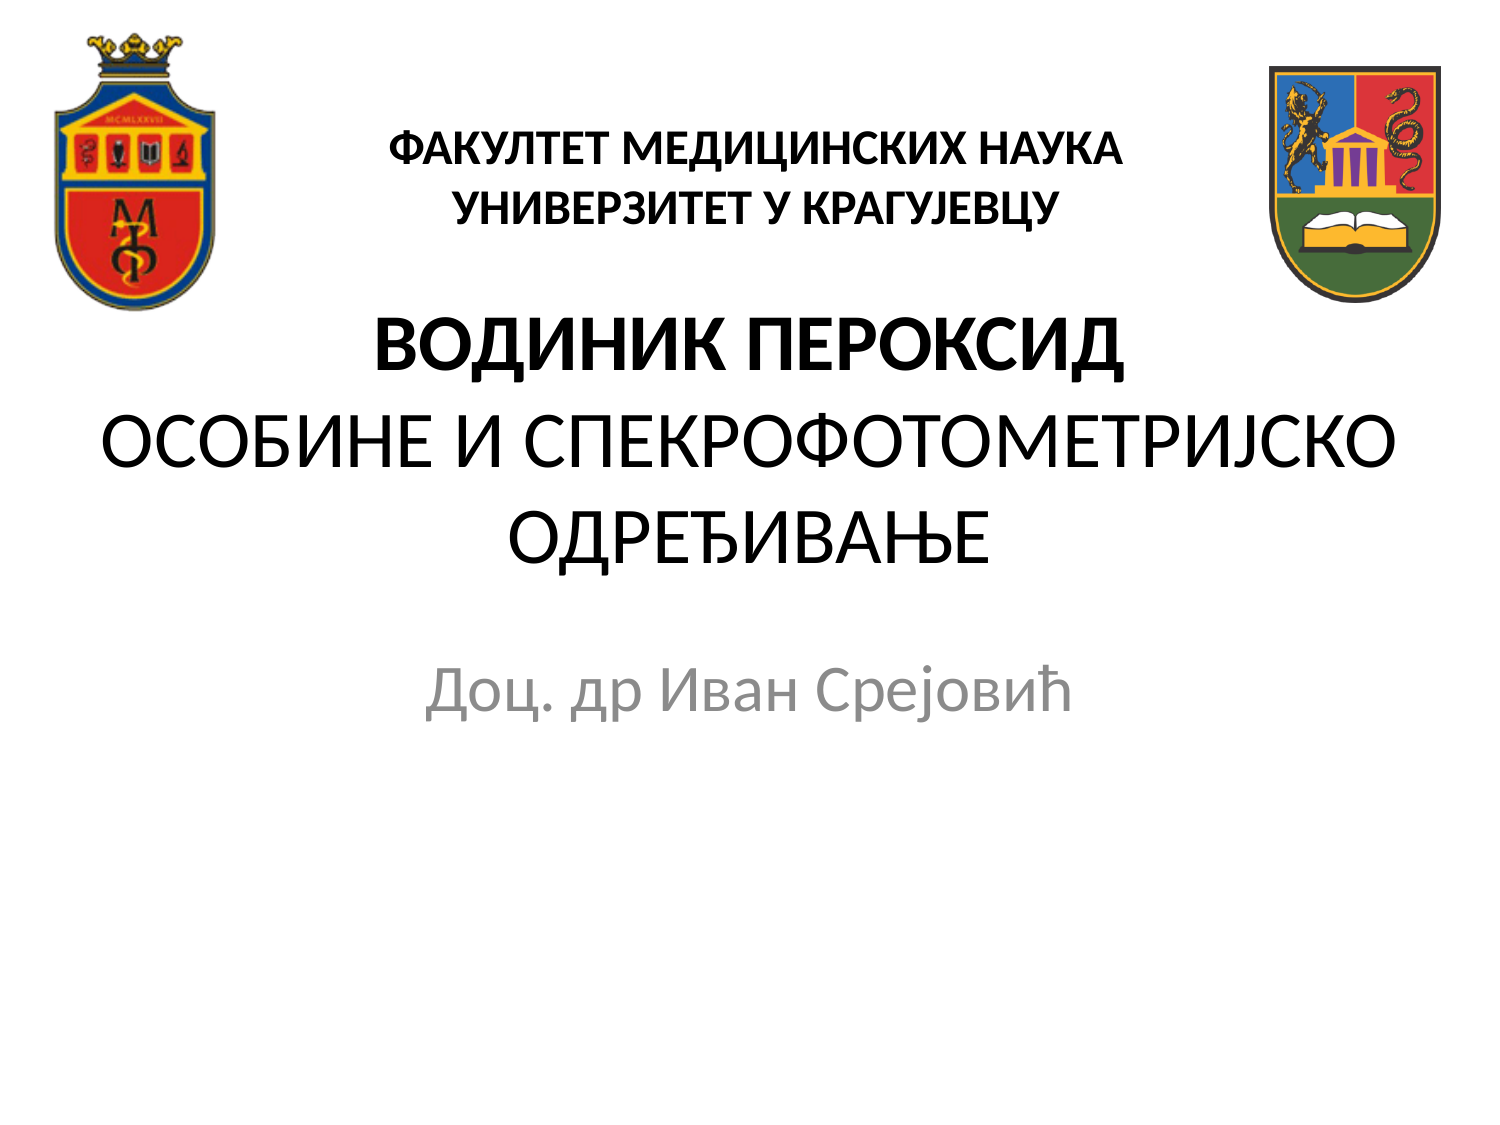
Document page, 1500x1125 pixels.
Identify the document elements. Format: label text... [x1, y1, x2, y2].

picture [1269, 66, 1441, 303]
text_box ФАКУЛТЕТ МЕДИЦИНСКИХ НАУКА УНИВЕРЗИТЕТ У КРАГУЈЕВЦУ [253, 107, 1258, 242]
title ВОДИНИК ПЕРОКСИД ОСОБИНЕ И СПЕКРОФОТОМЕТРИЈСКО ОДРЕЂИВАЊЕ [0, 278, 1500, 591]
picture [49, 30, 219, 315]
subtitle Доц. др Иван Срејовић [225, 637, 1275, 925]
